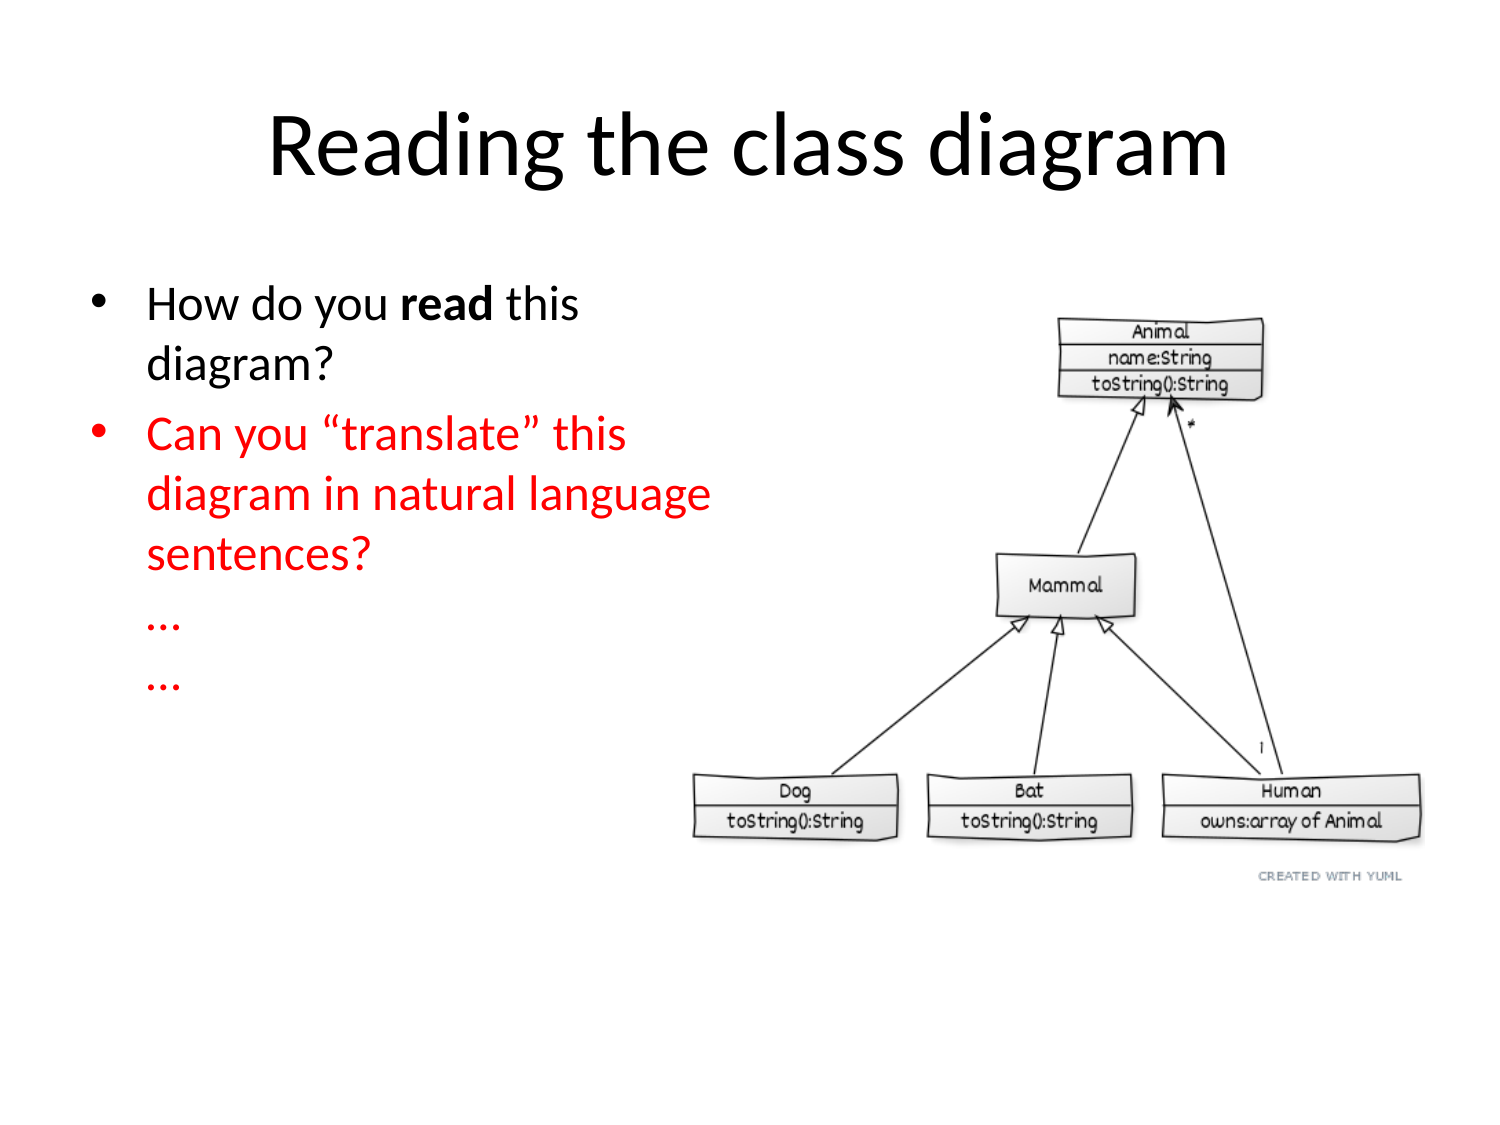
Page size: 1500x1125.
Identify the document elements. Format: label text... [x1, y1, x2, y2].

title Reading the class diagram [75, 45, 1425, 233]
list How do you read this diagram? Can you “translate” this diagram in natural language sentences? … … [75, 262, 738, 1005]
picture [687, 311, 1426, 897]
